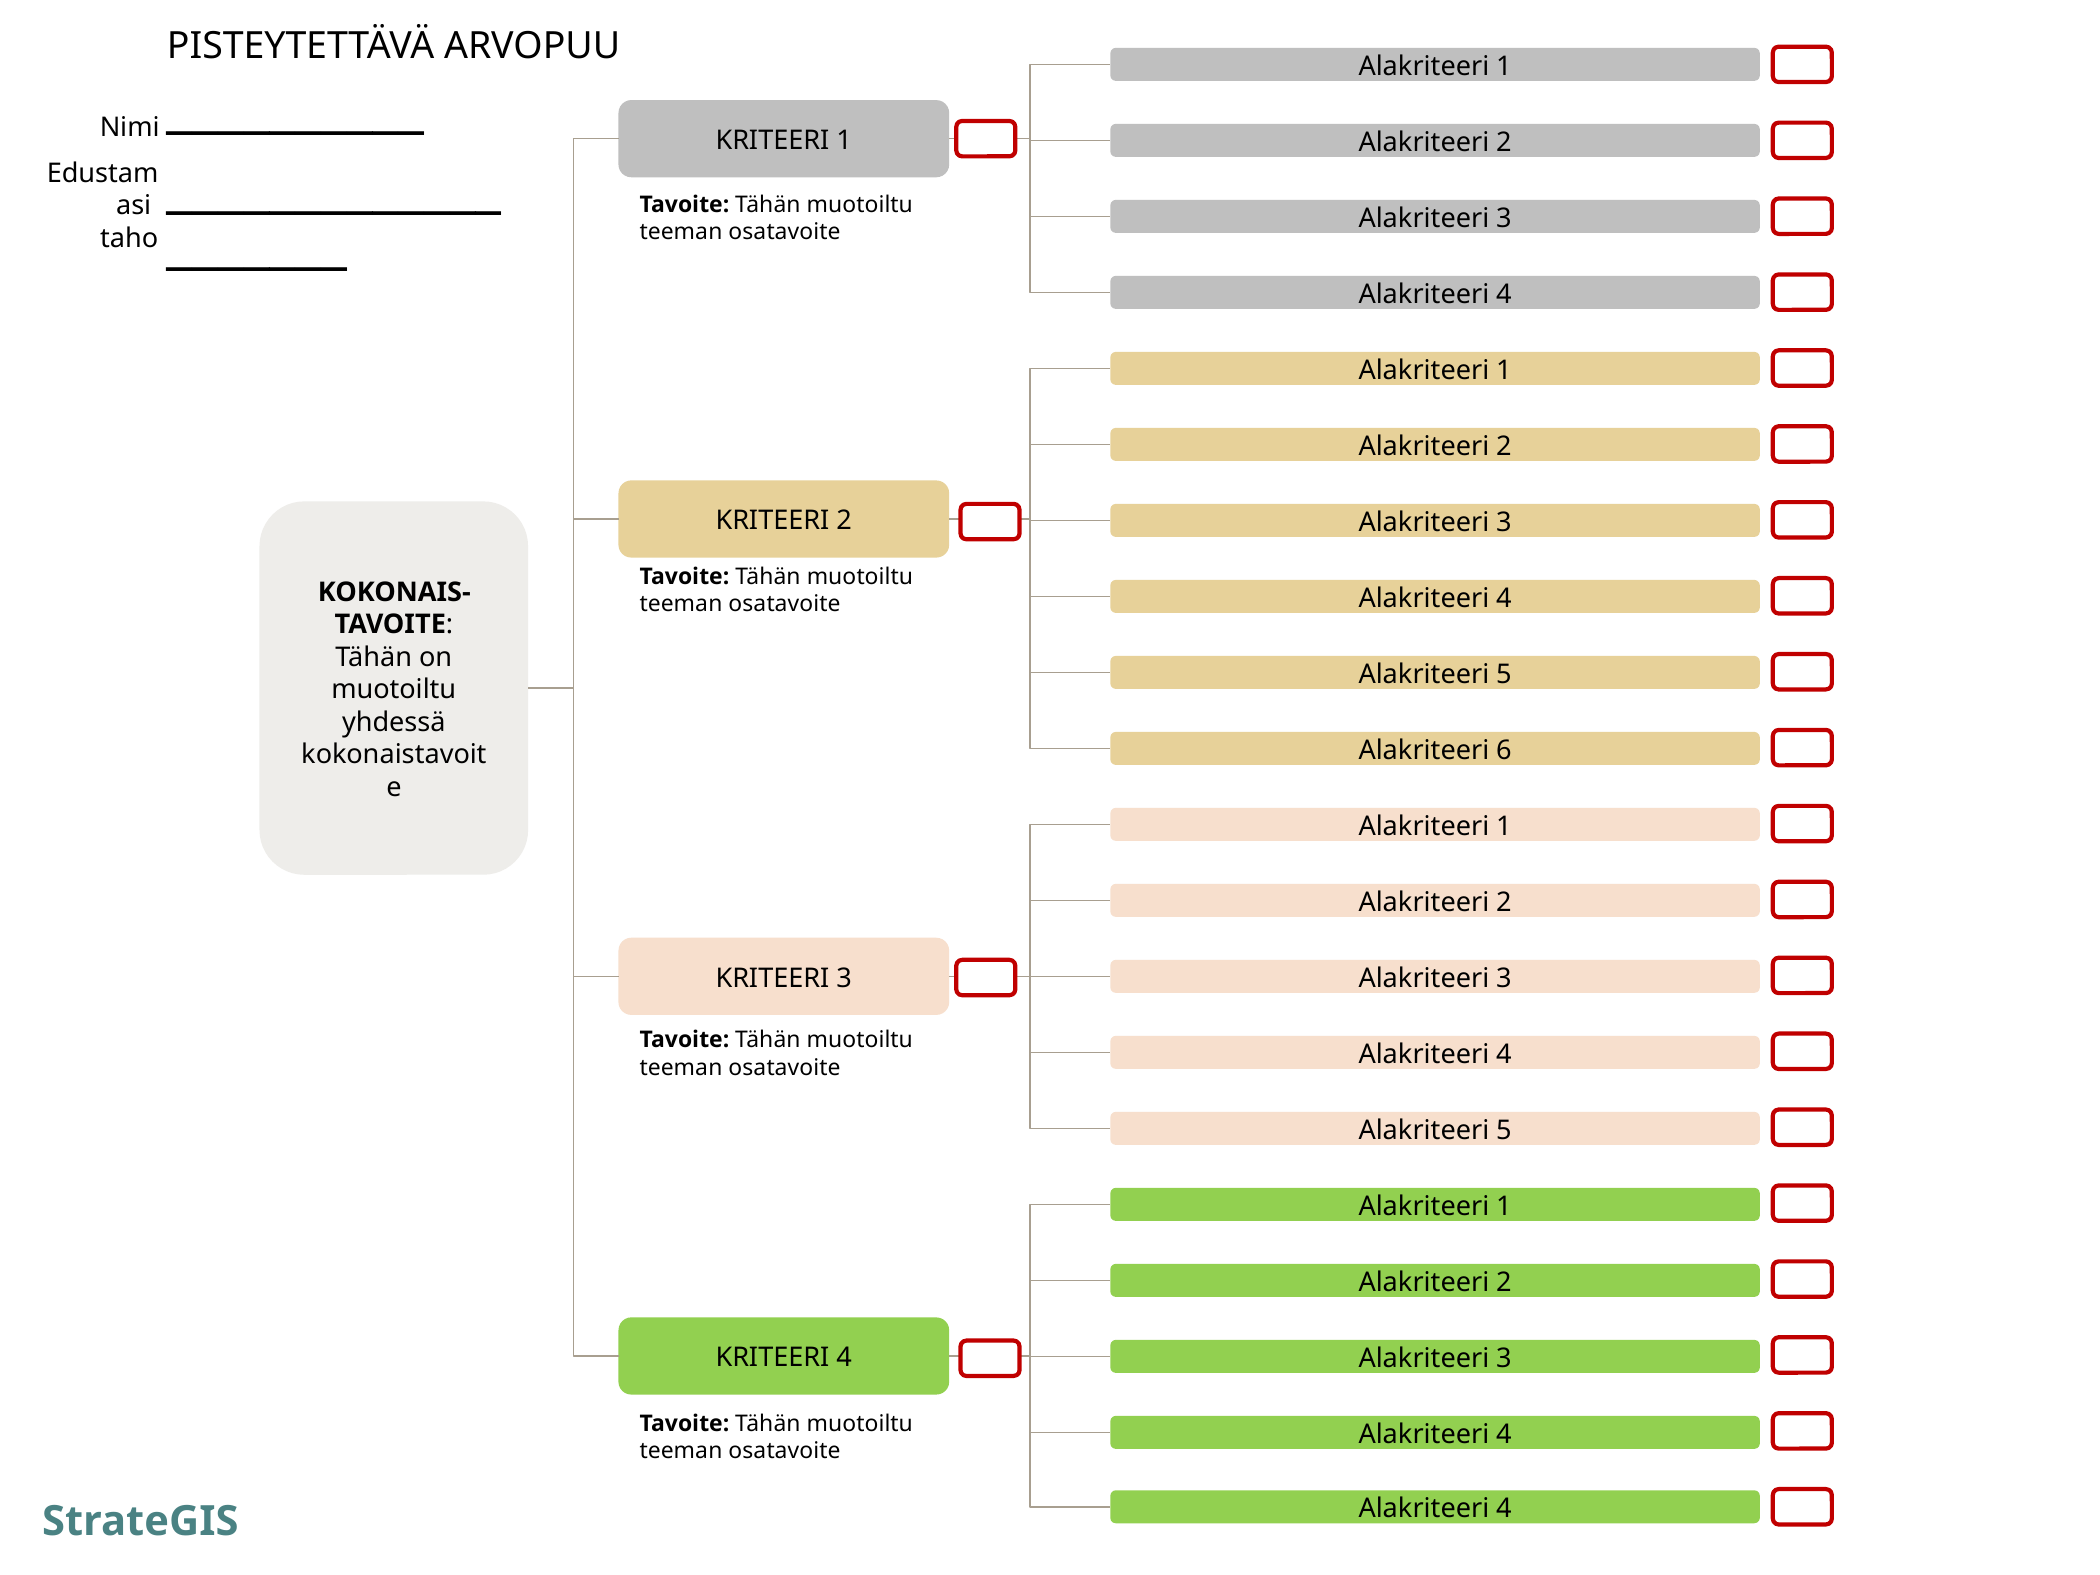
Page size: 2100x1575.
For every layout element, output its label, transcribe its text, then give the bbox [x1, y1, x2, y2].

text_box [1770, 120, 1834, 161]
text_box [948, 518, 1111, 749]
text_box KOKONAIS-TAVOITE: Tähän on muotoiltu yhdessä kokonaistavoite [257, 499, 522, 877]
text_box [1770, 955, 1834, 996]
text_box [1770, 348, 1834, 388]
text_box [948, 975, 1111, 1129]
text_box KRITEERI 3 [622, 935, 942, 1014]
text_box [1770, 424, 1834, 464]
text_box Tavoite: Tähän muotoiltu teeman osatavoite [623, 550, 942, 627]
text_box Alakriteeri 2 [1116, 881, 1762, 919]
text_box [527, 687, 619, 1357]
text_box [948, 1280, 1111, 1353]
text_box Alakriteeri 1 [1108, 349, 1762, 388]
text_box [1770, 879, 1834, 920]
text_box Alakriteeri 3 [1117, 501, 1762, 540]
text_box [1770, 272, 1834, 312]
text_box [948, 138, 1111, 293]
text_box Alakriteeri 6 [1108, 729, 1762, 768]
text_box KRITEERI 2 [622, 478, 942, 550]
text_box [1770, 1107, 1834, 1148]
text_box Alakriteeri 2 [1116, 121, 1762, 160]
text_box PISTEYTETTÄVÄ ARVOPUU [152, 14, 802, 74]
text_box Alakriteeri 4 [1108, 1488, 1762, 1526]
text_box [1770, 1031, 1834, 1072]
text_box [527, 138, 619, 518]
text_box Tavoite: Tähän muotoiltu teeman osatavoite [618, 1398, 943, 1475]
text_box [948, 824, 1111, 899]
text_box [527, 518, 619, 687]
text_box [1770, 500, 1834, 540]
text_box [1770, 1259, 1834, 1299]
text_box Alakriteeri 2 [1116, 1261, 1762, 1300]
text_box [948, 64, 1111, 136]
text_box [948, 1355, 1111, 1508]
text_box Alakriteeri 3 [1116, 197, 1762, 236]
text_box Alakriteeri 1 [1108, 805, 1762, 843]
text_box KRITEERI 1 [616, 97, 943, 178]
text_box Alakriteeri 2 [1116, 425, 1762, 464]
text_box Alakriteeri 3 [1117, 957, 1762, 995]
text_box [1770, 803, 1834, 844]
text_box [1770, 1411, 1834, 1451]
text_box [21, 59, 533, 284]
text_box Tavoite: Tähän muotoiltu teeman osatavoite [622, 1014, 943, 1091]
text_box Alakriteeri 4 [1117, 577, 1762, 616]
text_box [948, 1204, 1111, 1279]
text_box Alakriteeri 4 [1108, 273, 1762, 312]
text_box [1770, 44, 1834, 85]
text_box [948, 368, 1111, 443]
text_box [1770, 1486, 1834, 1527]
text_box Alakriteeri 5 [1108, 1109, 1762, 1147]
text_box [1770, 1183, 1834, 1223]
text_box KRITEERI 4 [616, 1315, 942, 1397]
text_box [948, 444, 1111, 516]
text_box Alakriteeri 1 [1108, 45, 1762, 84]
text_box [1770, 1335, 1834, 1375]
text_box [1770, 575, 1834, 616]
text_box StrateGIS [27, 1486, 254, 1552]
text_box Alakriteeri 3 [1117, 1337, 1762, 1376]
text_box Alakriteeri 4 [1116, 1033, 1762, 1071]
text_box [948, 900, 1111, 973]
text_box Alakriteeri 4 [1116, 1413, 1762, 1452]
text_box [1770, 196, 1834, 237]
text_box Tavoite: Tähän muotoiltu teeman osatavoite [622, 178, 943, 255]
text_box Alakriteeri 1 [1108, 1185, 1762, 1224]
text_box [1770, 651, 1834, 692]
text_box Alakriteeri 5 [1116, 653, 1762, 692]
text_box [1770, 727, 1834, 768]
